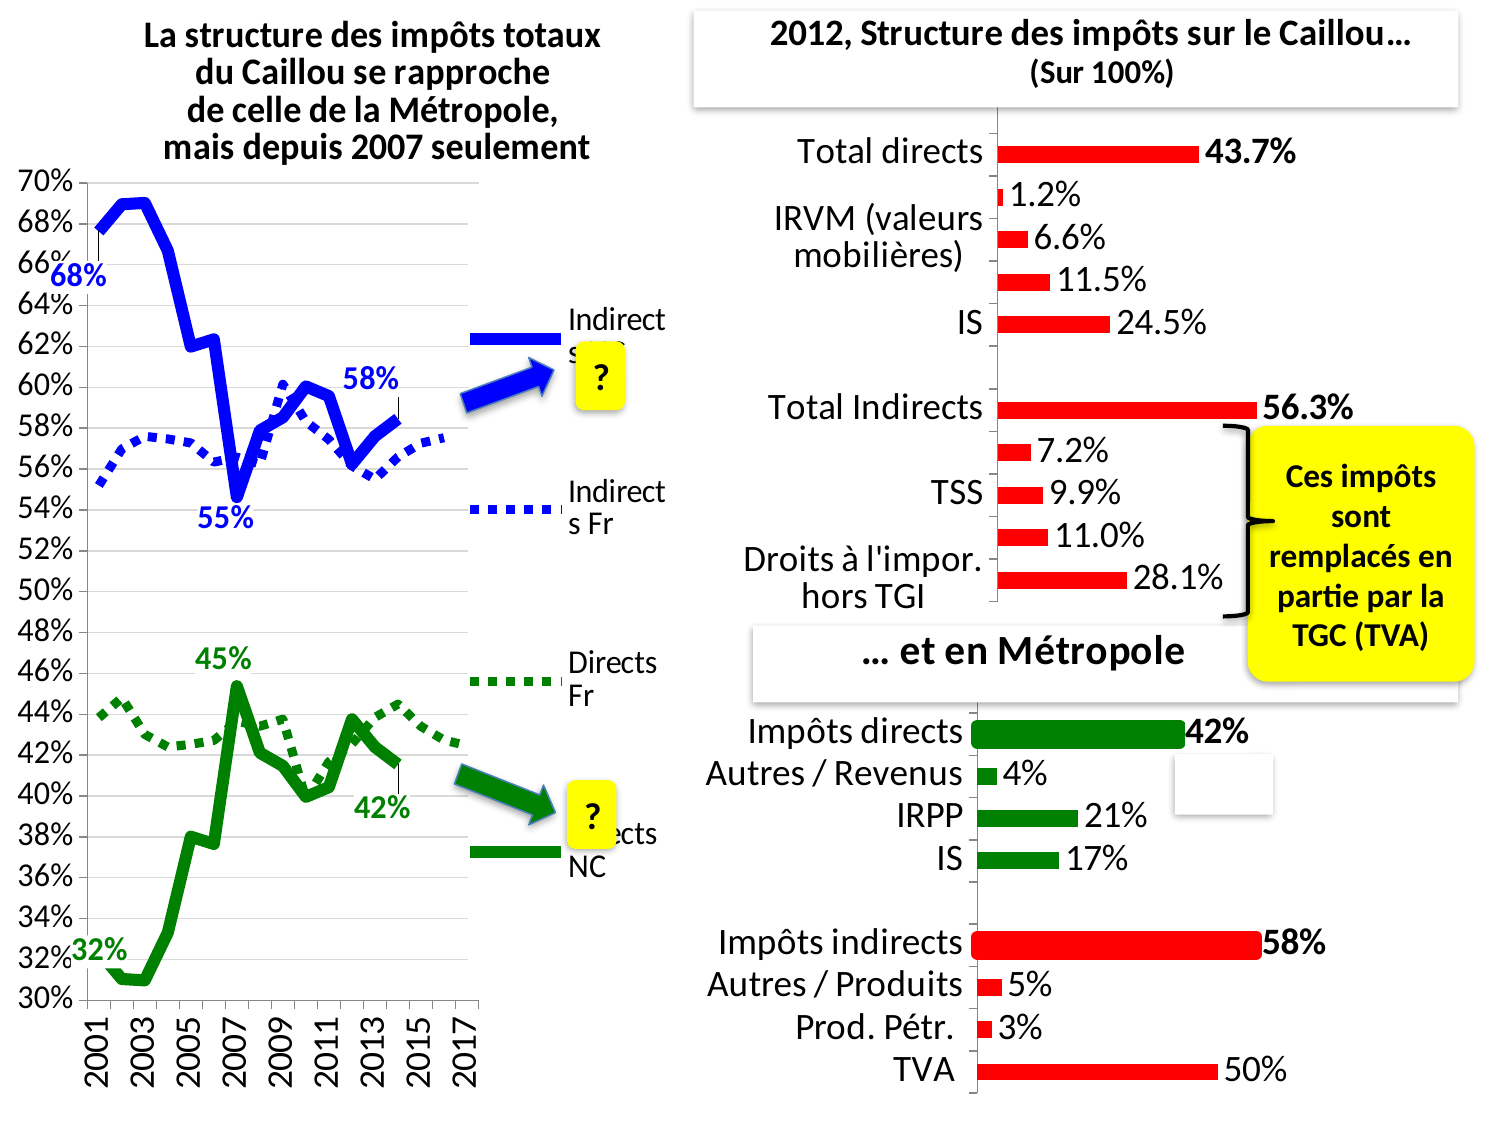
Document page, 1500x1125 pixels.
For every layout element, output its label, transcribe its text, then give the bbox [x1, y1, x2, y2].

text_box Ces impôts sont remplacés en partie par la TGC (TVA) [1470, 432, 1476, 676]
chart [17, 7, 1465, 1109]
